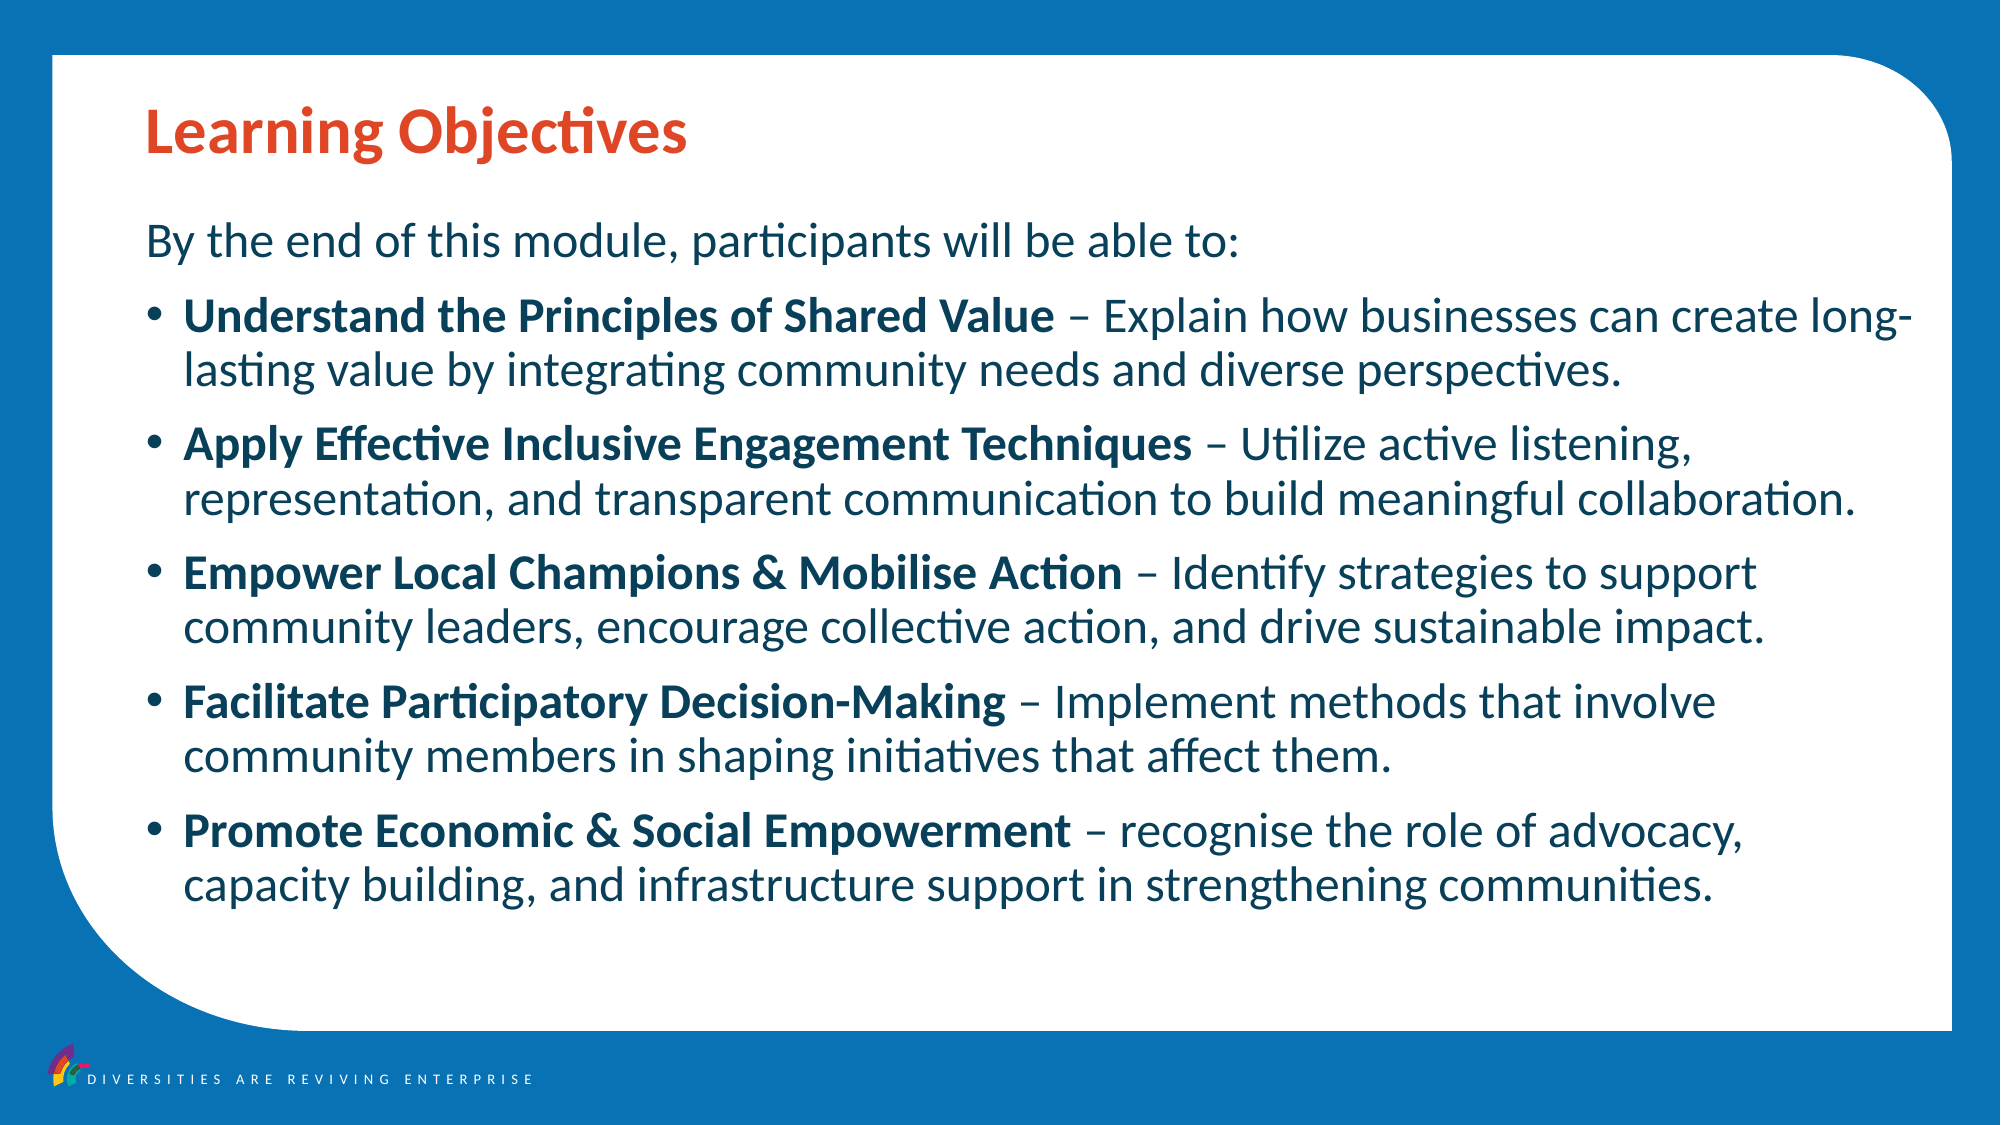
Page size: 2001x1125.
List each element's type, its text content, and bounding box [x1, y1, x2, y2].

list By the end of this module, participants will be able to: Understand the Principles of Shared Value – Explain how businesses can create long-lasting value by integrating community needs and diverse perspectives. Apply Effective Inclusive Engagement Techniques – Utilize active listening, representation, and transparent communication to build meaningful collaboration. Empower Local Champions & Mobilise Action – Identify strategies to support community leaders, encourage collective action, and drive sustainable impact. Facilitate Participatory Decision-Making – Implement methods that involve community members in shaping initiatives that affect them. Promote Economic & Social Empowerment – recognise the role of advocacy, capacity building, and infrastructure support in strengthening communities. [130, 206, 1936, 839]
list Learning Objectives [130, 88, 1869, 221]
